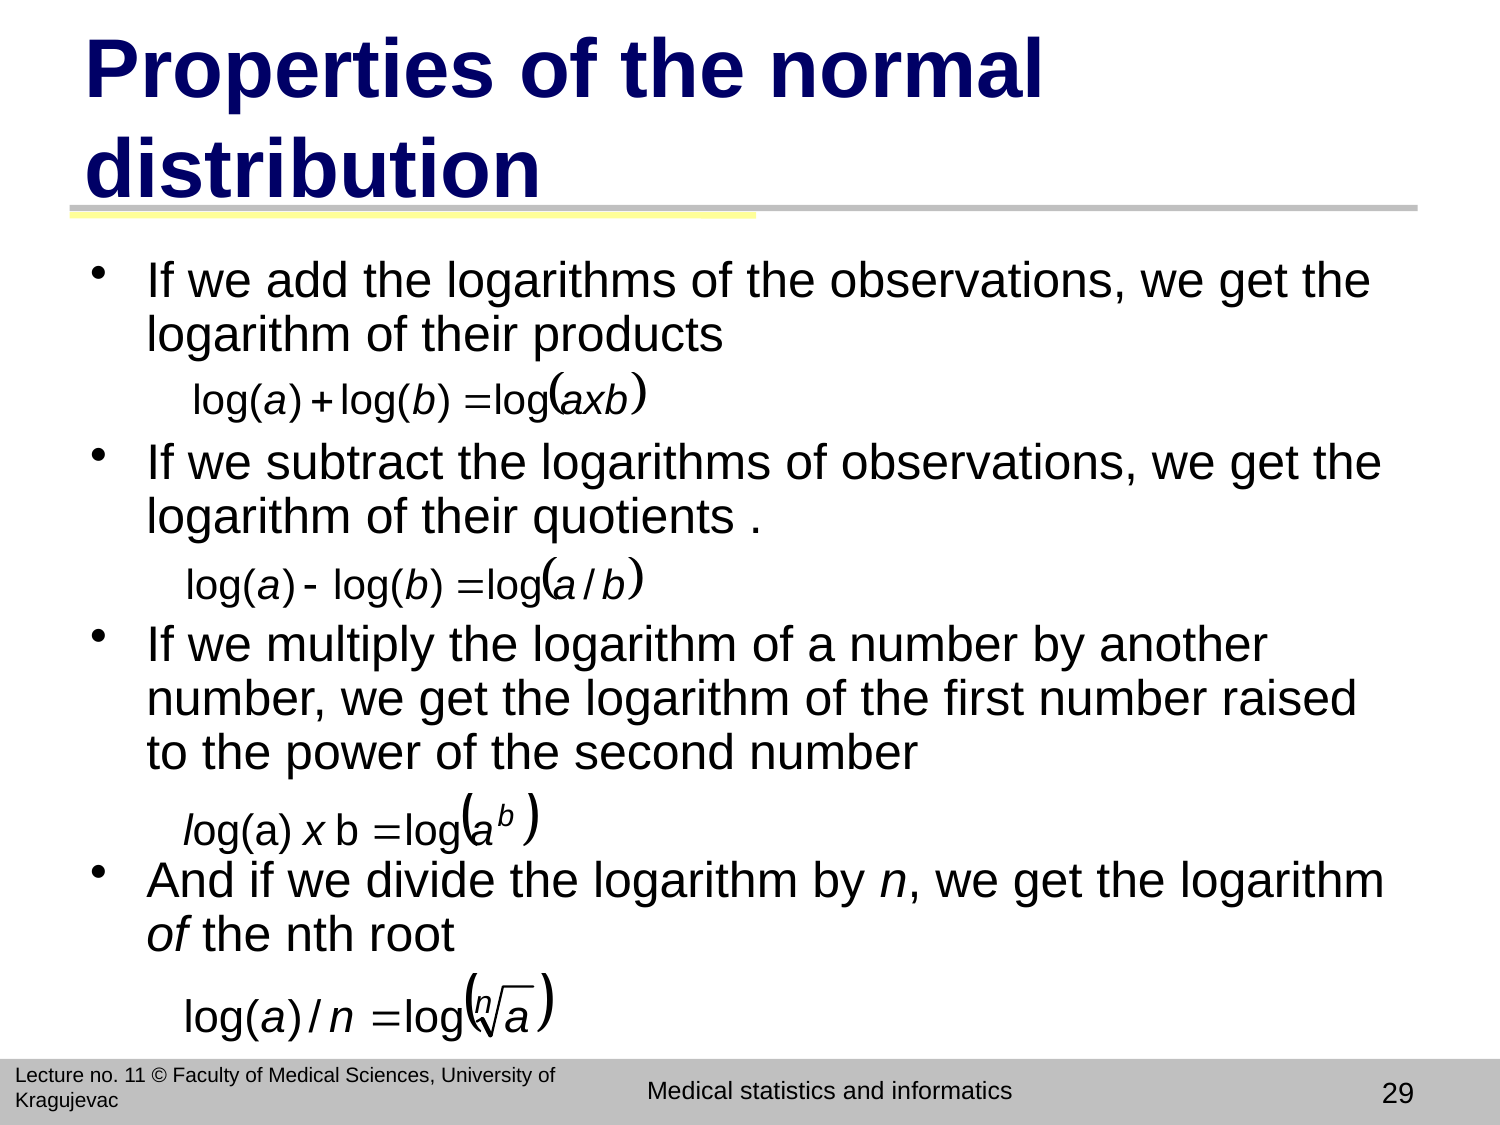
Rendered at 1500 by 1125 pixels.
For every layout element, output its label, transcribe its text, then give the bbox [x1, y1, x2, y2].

list If we add the logarithms of the observations, we get the logarithm of their products If we subtract the logarithms of observations, we get the logarithm of their quotients . If we multiply the logarithm of a number by another number, we get the logarithm of the first number raised to the power of the second number And if we divide the logarithm by n, we get the logarithm of the nth root [74, 246, 1426, 543]
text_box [175, 792, 542, 868]
slide_number Lecture no. 11 © Faculty of Medical Sciences, University of Kragujevac [0, 1053, 612, 1108]
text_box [179, 557, 646, 621]
slide_number 29 [1163, 1066, 1430, 1125]
footer Medical statistics and informatics [512, 1066, 1149, 1125]
title Properties of the normal distribution [69, 19, 1426, 208]
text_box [177, 972, 557, 1056]
list If we add the logarithms of the observations, we get the logarithm of their products If we subtract the logarithms of observations, we get the logarithm of their quotients . If we multiply the logarithm of a number by another number, we get the logarithm of the first number raised to the power of the second number And if we divide the logarithm by n, we get the logarithm of the nth root [74, 547, 1426, 1023]
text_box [186, 372, 652, 437]
